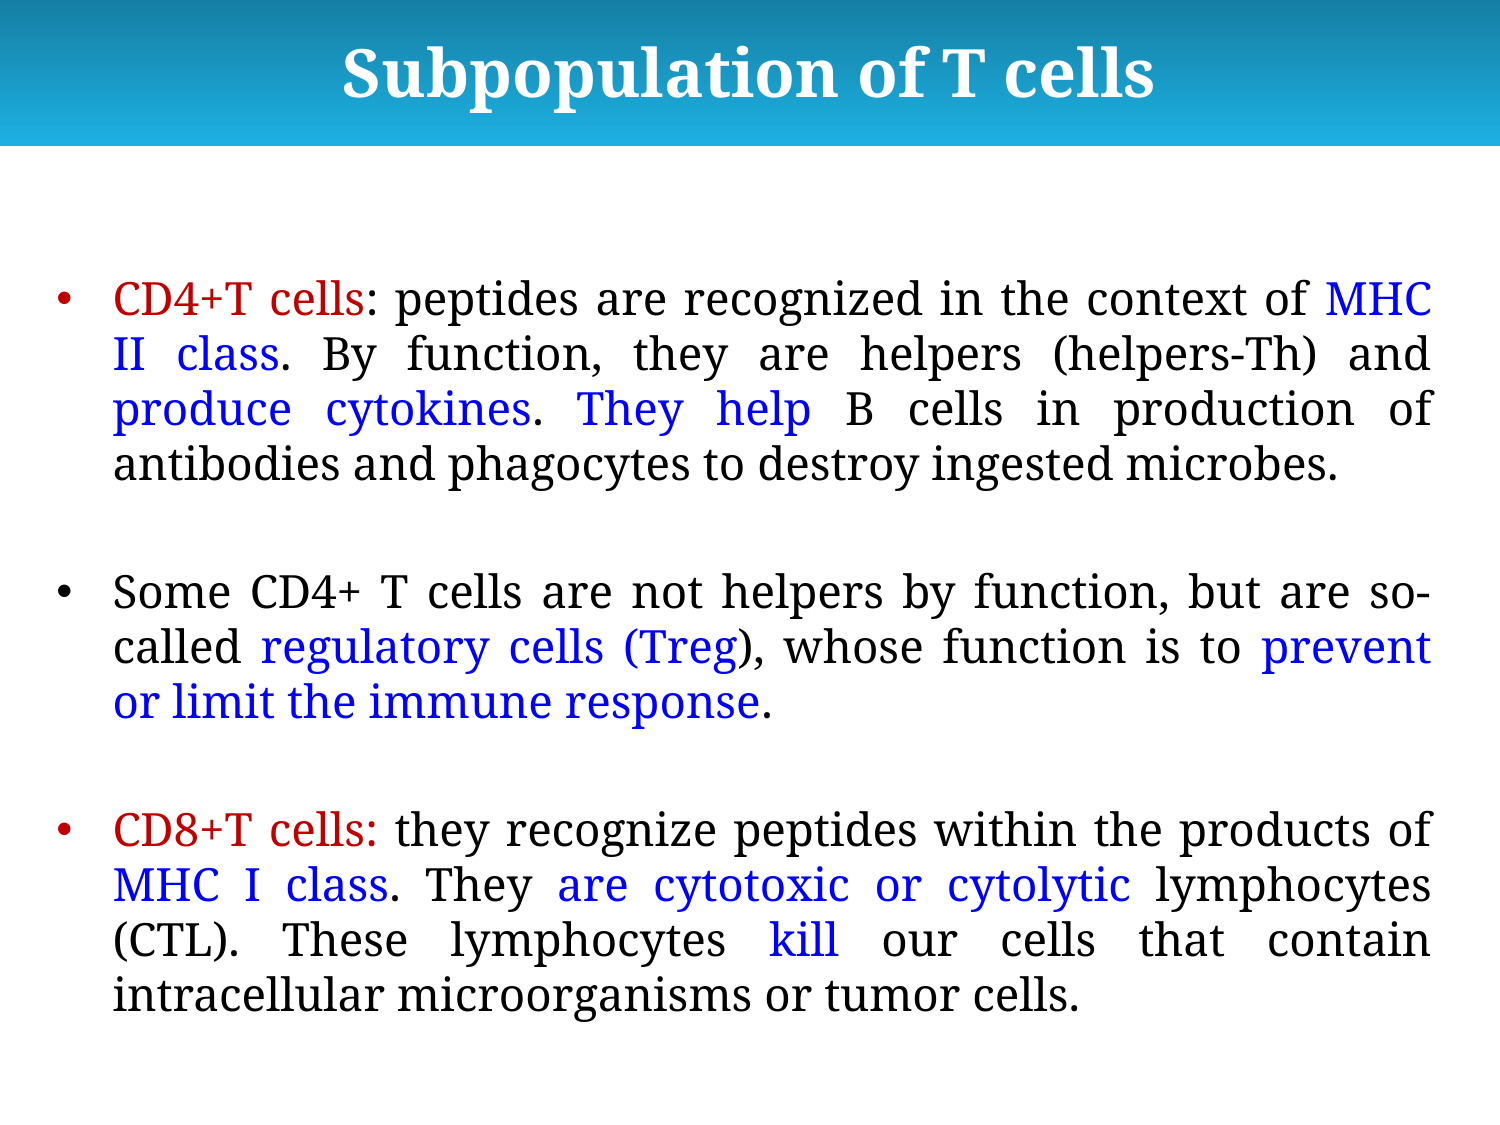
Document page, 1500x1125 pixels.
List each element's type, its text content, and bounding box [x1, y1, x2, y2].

text_box Subpopulation of T cells [0, 0, 1500, 146]
list CD4+T cells: peptides are recognized in the context of MHC II class. By function, they are helpers (helpers-Th) and produce cytokines. They help B cells in production of antibodies and phagocytes to destroy ingested microbes. Some CD4+ T cells are not helpers by function, but are so-called regulatory cells (Treg), whose function is to prevent or limit the immune response. CD8+T cells: they recognize peptides within the products of MHC I class. They are cytotoxic or cytolytic lymphocytes (CTL). These lymphocytes kill our cells that contain intracellular microorganisms or tumor cells. [41, 262, 1447, 1071]
